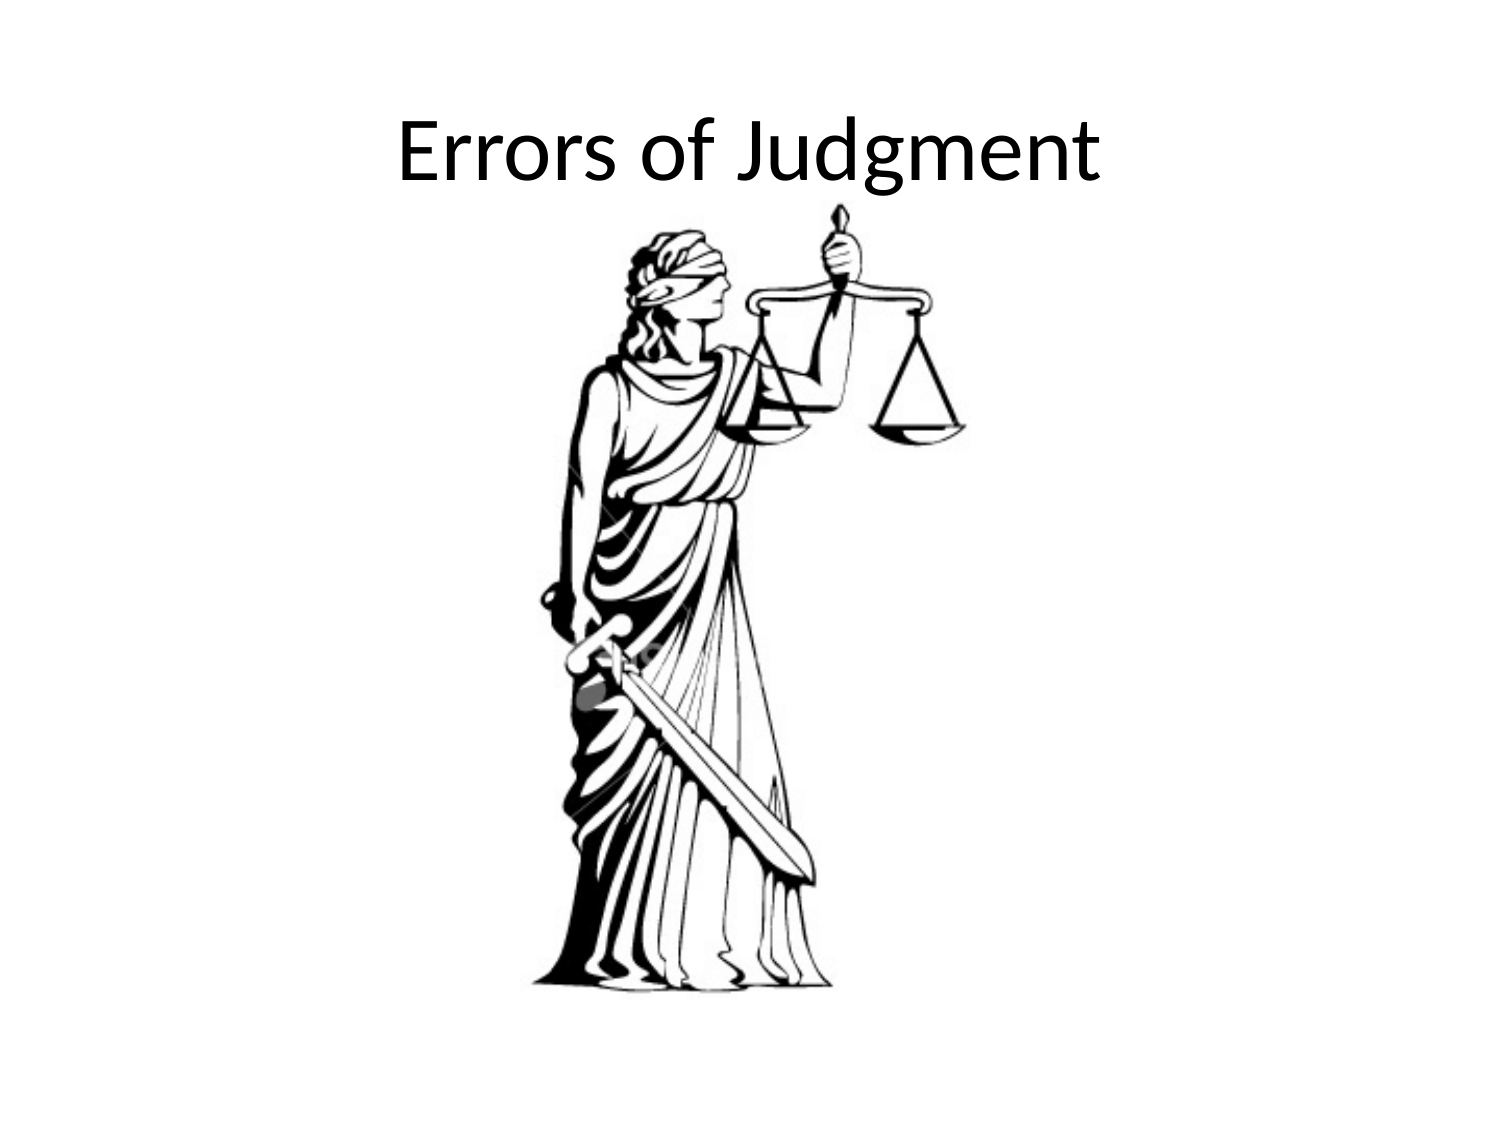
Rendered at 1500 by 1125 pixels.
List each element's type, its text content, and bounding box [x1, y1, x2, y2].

picture [353, 199, 1146, 1001]
title Errors of Judgment [75, 50, 1425, 238]
